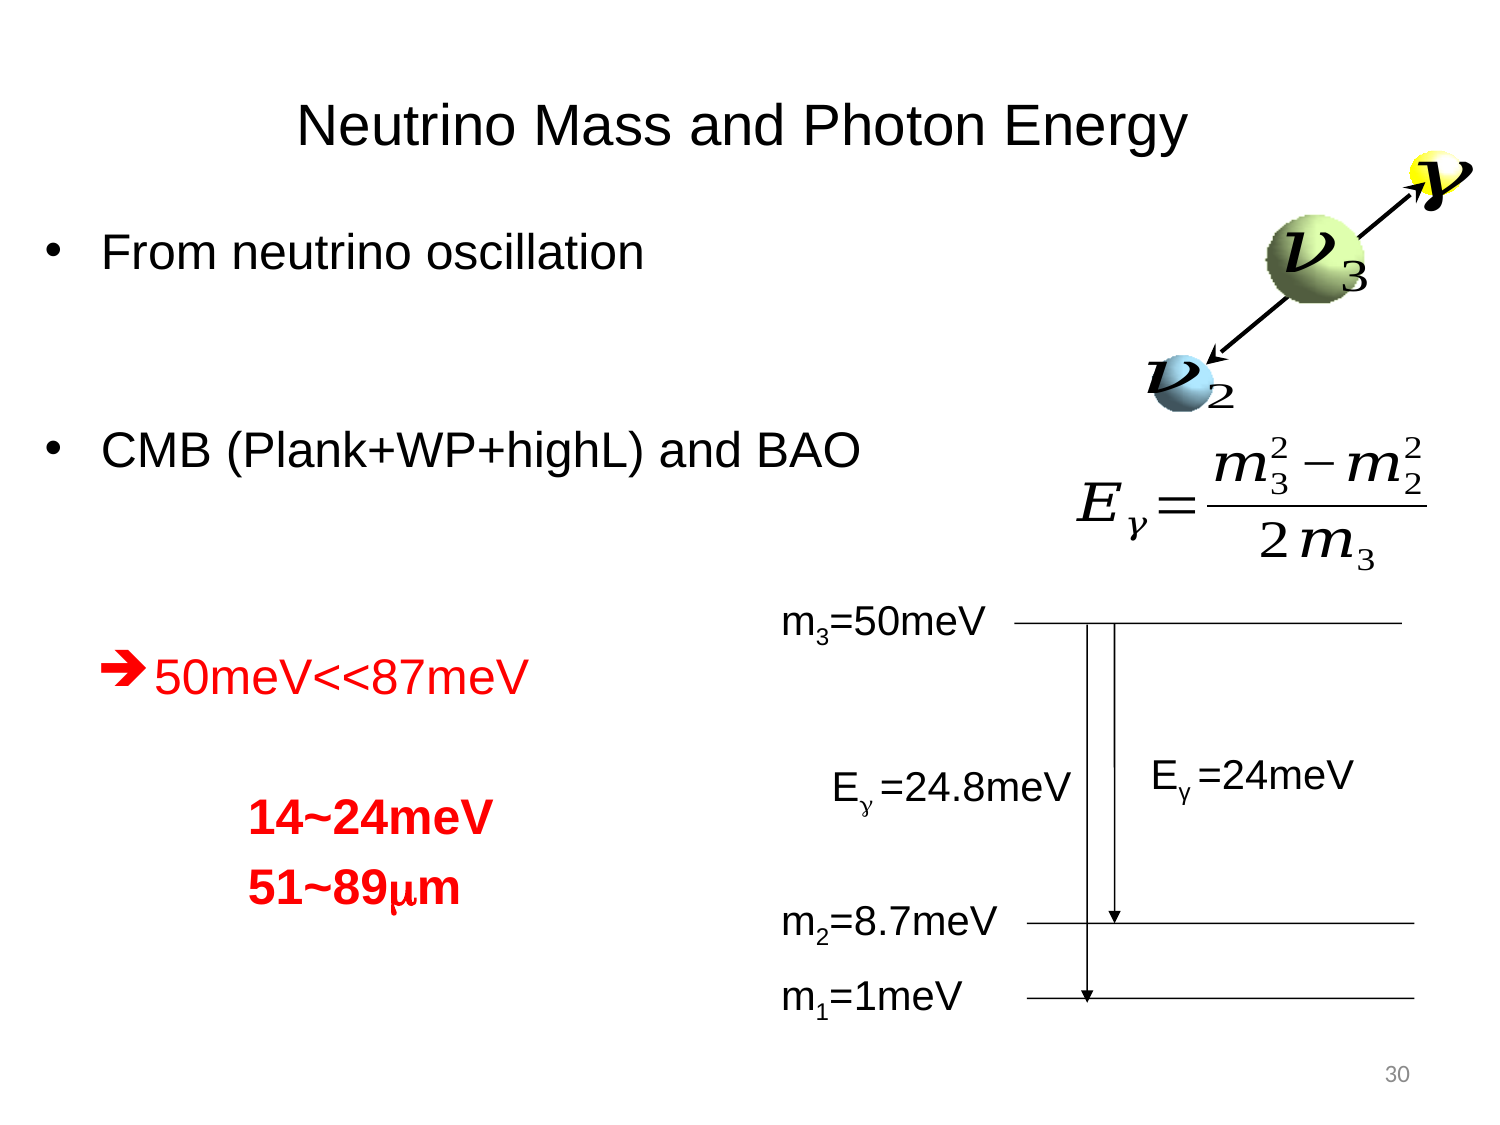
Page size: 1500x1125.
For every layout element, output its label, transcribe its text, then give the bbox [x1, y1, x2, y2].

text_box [764, 585, 1415, 1027]
slide_number 30 [1074, 1042, 1425, 1103]
title Neutrino Mass and Photon Energy [74, 66, 1412, 179]
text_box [1140, 138, 1480, 420]
